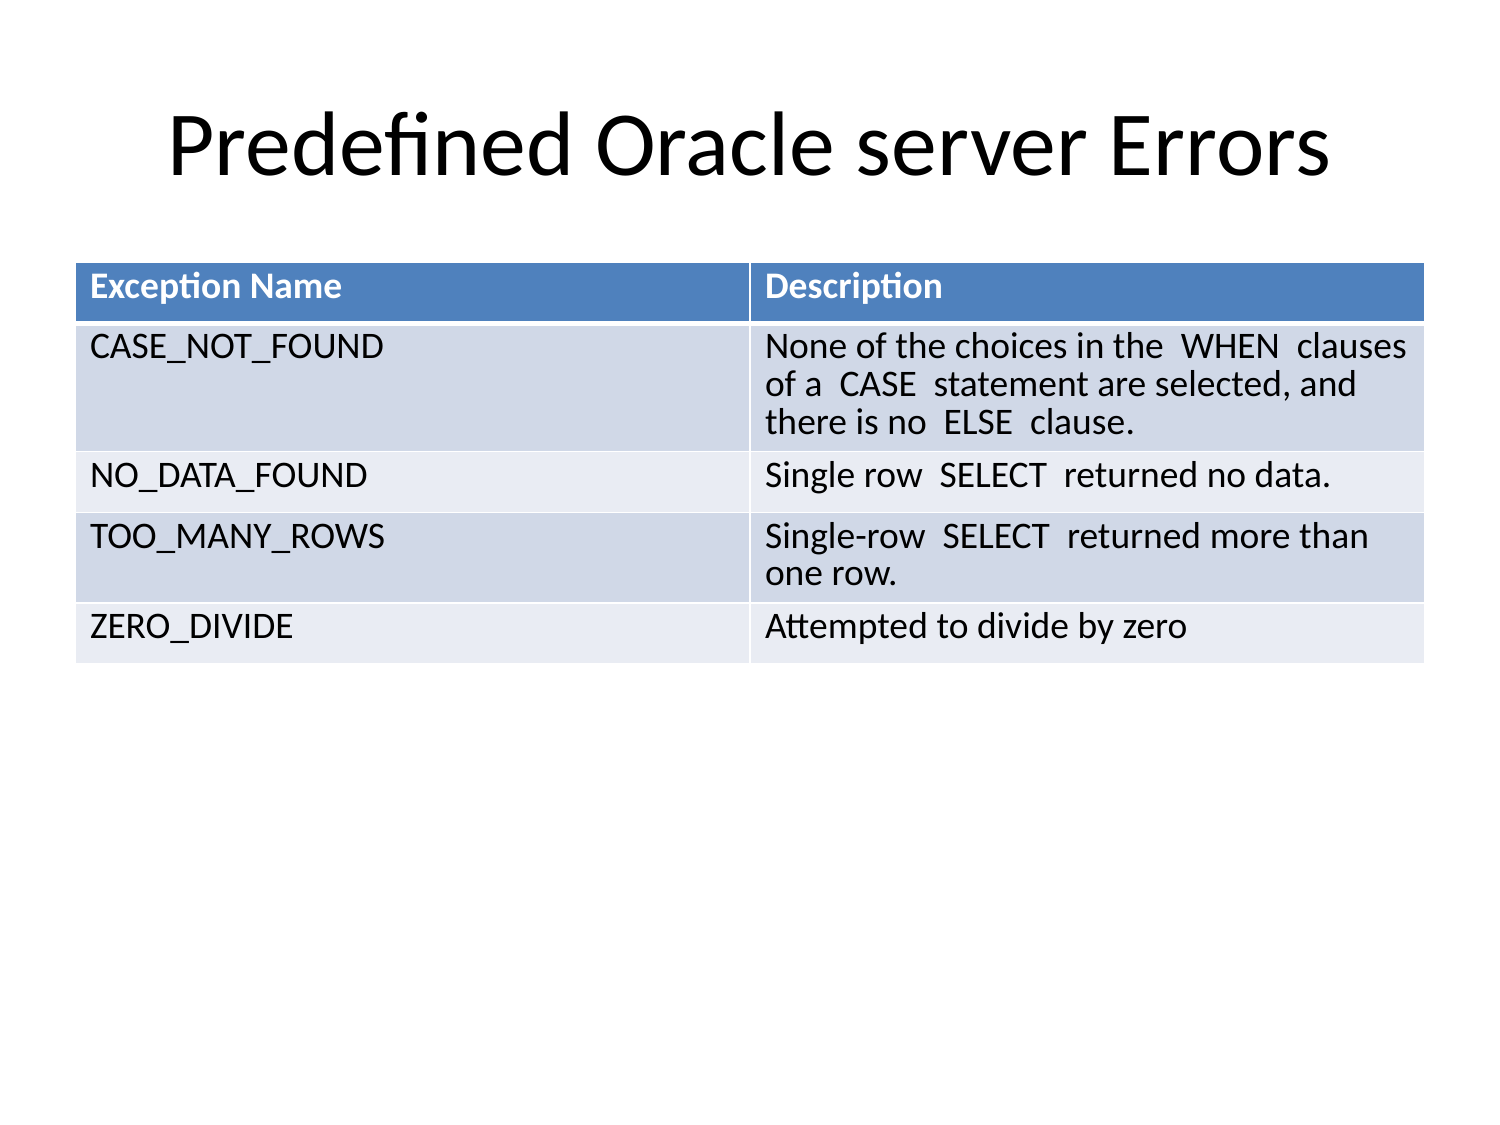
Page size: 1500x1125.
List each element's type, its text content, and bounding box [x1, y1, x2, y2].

table_cell NO_DATA_FOUND [76, 452, 749, 512]
table_header Description [751, 263, 1424, 321]
table_cell Single row SELECT returned no data. [751, 452, 1424, 512]
table_cell TOO_MANY_ROWS [76, 513, 749, 602]
title Predefined Oracle server Errors [75, 45, 1425, 233]
table_cell Attempted to divide by zero [751, 604, 1424, 663]
table_header Exception Name [76, 263, 749, 321]
table_cell CASE_NOT_FOUND [76, 326, 749, 451]
table_cell ZERO_DIVIDE [76, 604, 749, 663]
table_cell Single-row SELECT returned more than one row. [751, 513, 1424, 602]
table_cell None of the choices in the WHEN clauses of a CASE statement are selected, and there is no ELSE clause. [751, 326, 1424, 451]
